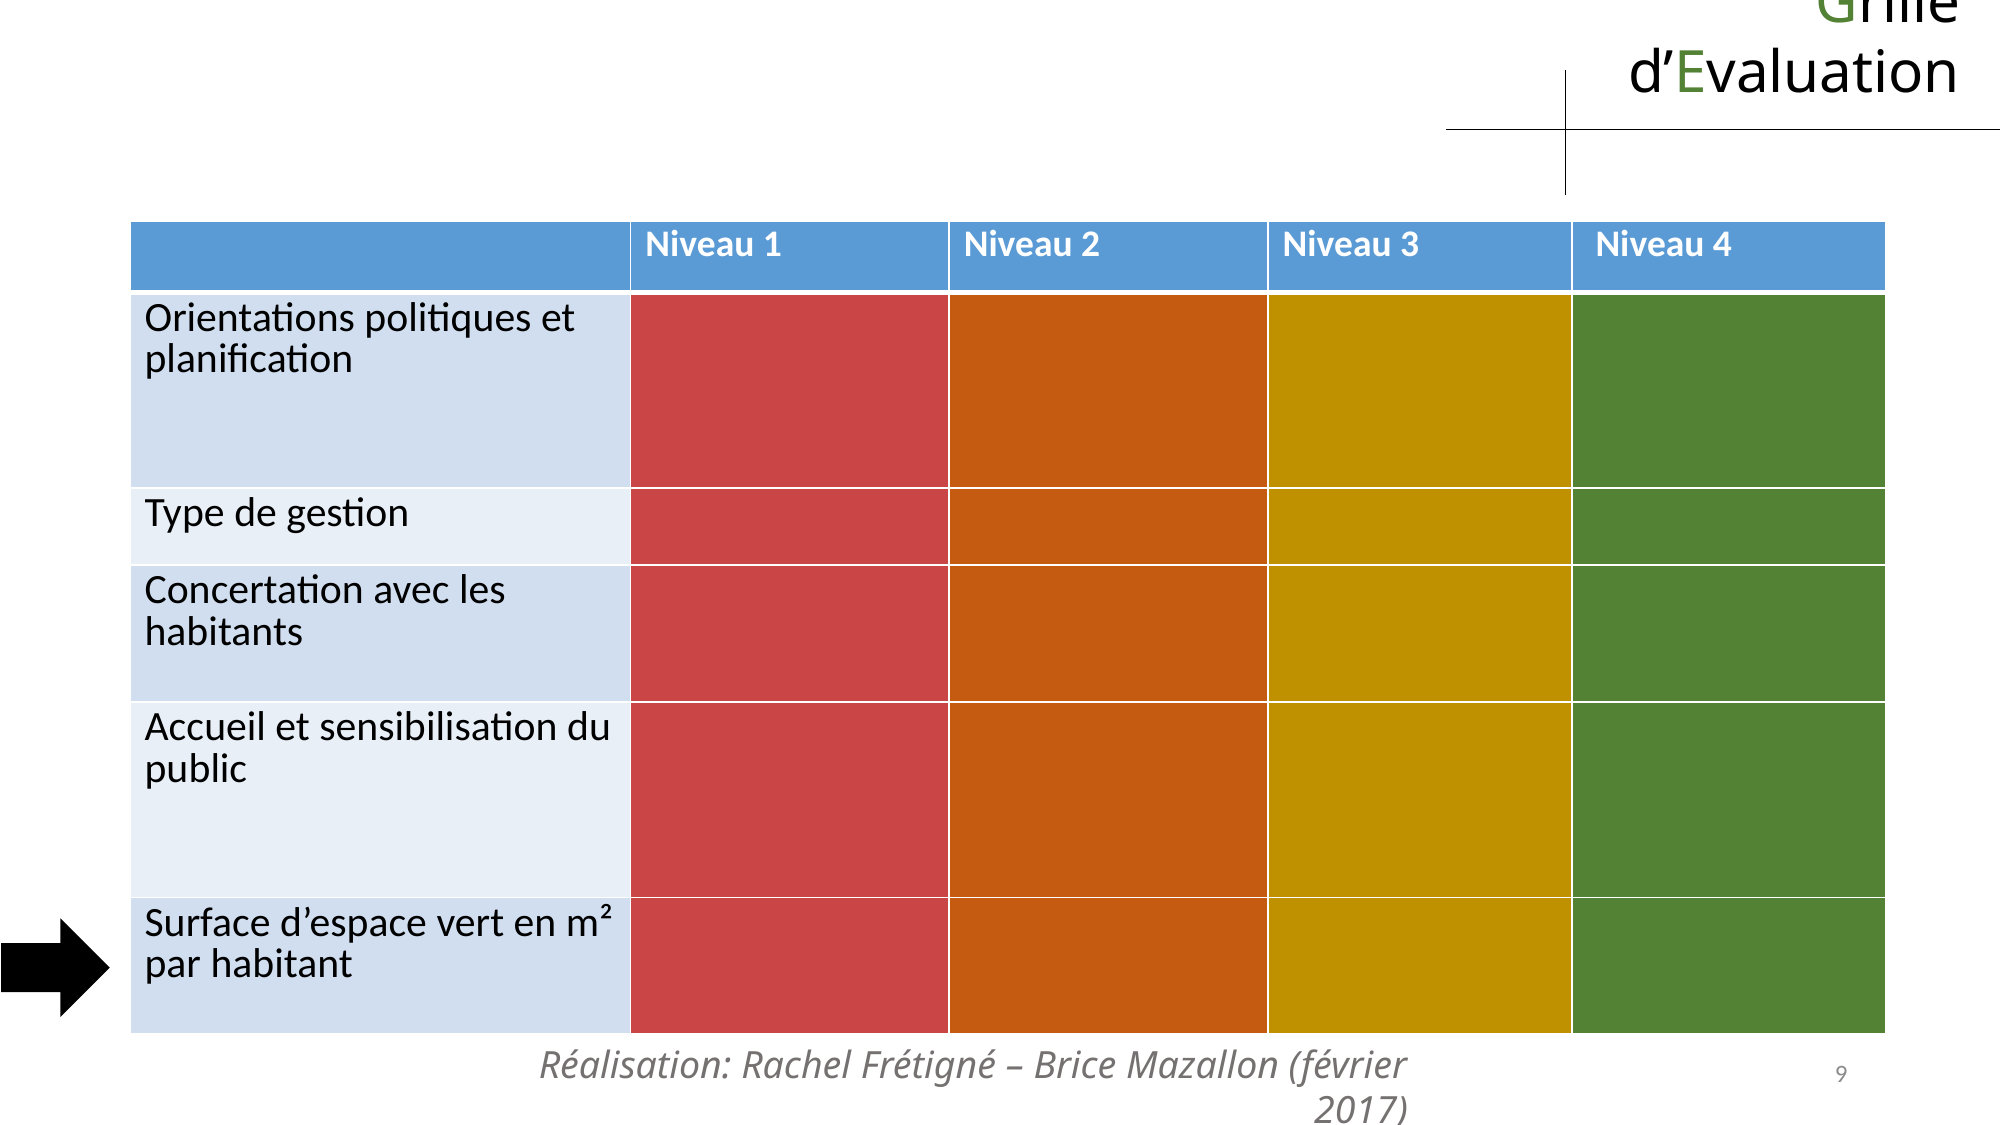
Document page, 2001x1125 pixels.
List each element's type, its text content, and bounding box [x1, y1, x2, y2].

table_cell Accueil et sensibilisation du public [131, 703, 630, 897]
table_cell [1573, 295, 1885, 487]
table_cell [1269, 898, 1571, 1033]
text_box Réalisation: Rachel Frétigné – Brice Mazallon (février 2017) [479, 1034, 1423, 1125]
table_cell [1269, 703, 1571, 897]
table_cell Concertation avec les habitants [131, 566, 630, 701]
table_cell [950, 566, 1267, 701]
table_header Niveau 1 [631, 222, 948, 290]
table_cell [1269, 295, 1571, 487]
table_cell [1573, 489, 1885, 564]
text_box [1, 918, 110, 1018]
table_header Niveau 3 [1269, 222, 1571, 290]
slide_number 9 [1412, 1042, 1863, 1103]
table_header Niveau 2 [950, 222, 1267, 290]
table_cell [1269, 489, 1571, 564]
table_cell [631, 898, 948, 1033]
table_cell [631, 295, 948, 487]
table_cell [950, 489, 1267, 564]
table_cell [950, 898, 1267, 1033]
table_cell Surface d’espace vert en m² par habitant [131, 898, 630, 1033]
table_cell [631, 703, 948, 897]
table_cell [1573, 703, 1885, 897]
table_cell Orientations politiques et planification [131, 295, 630, 487]
table_cell Type de gestion [131, 489, 630, 564]
table_cell [1573, 566, 1885, 701]
table_cell [950, 295, 1267, 487]
table_cell [631, 566, 948, 701]
text_box Grille d’Evaluation [1599, 0, 1975, 70]
table_header Niveau 4 [1573, 222, 1885, 290]
table_cell [1269, 566, 1571, 701]
table_cell [950, 703, 1267, 897]
table_header [131, 222, 630, 290]
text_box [1445, 70, 2000, 196]
table_cell [631, 489, 948, 564]
table_cell [1573, 898, 1885, 1033]
